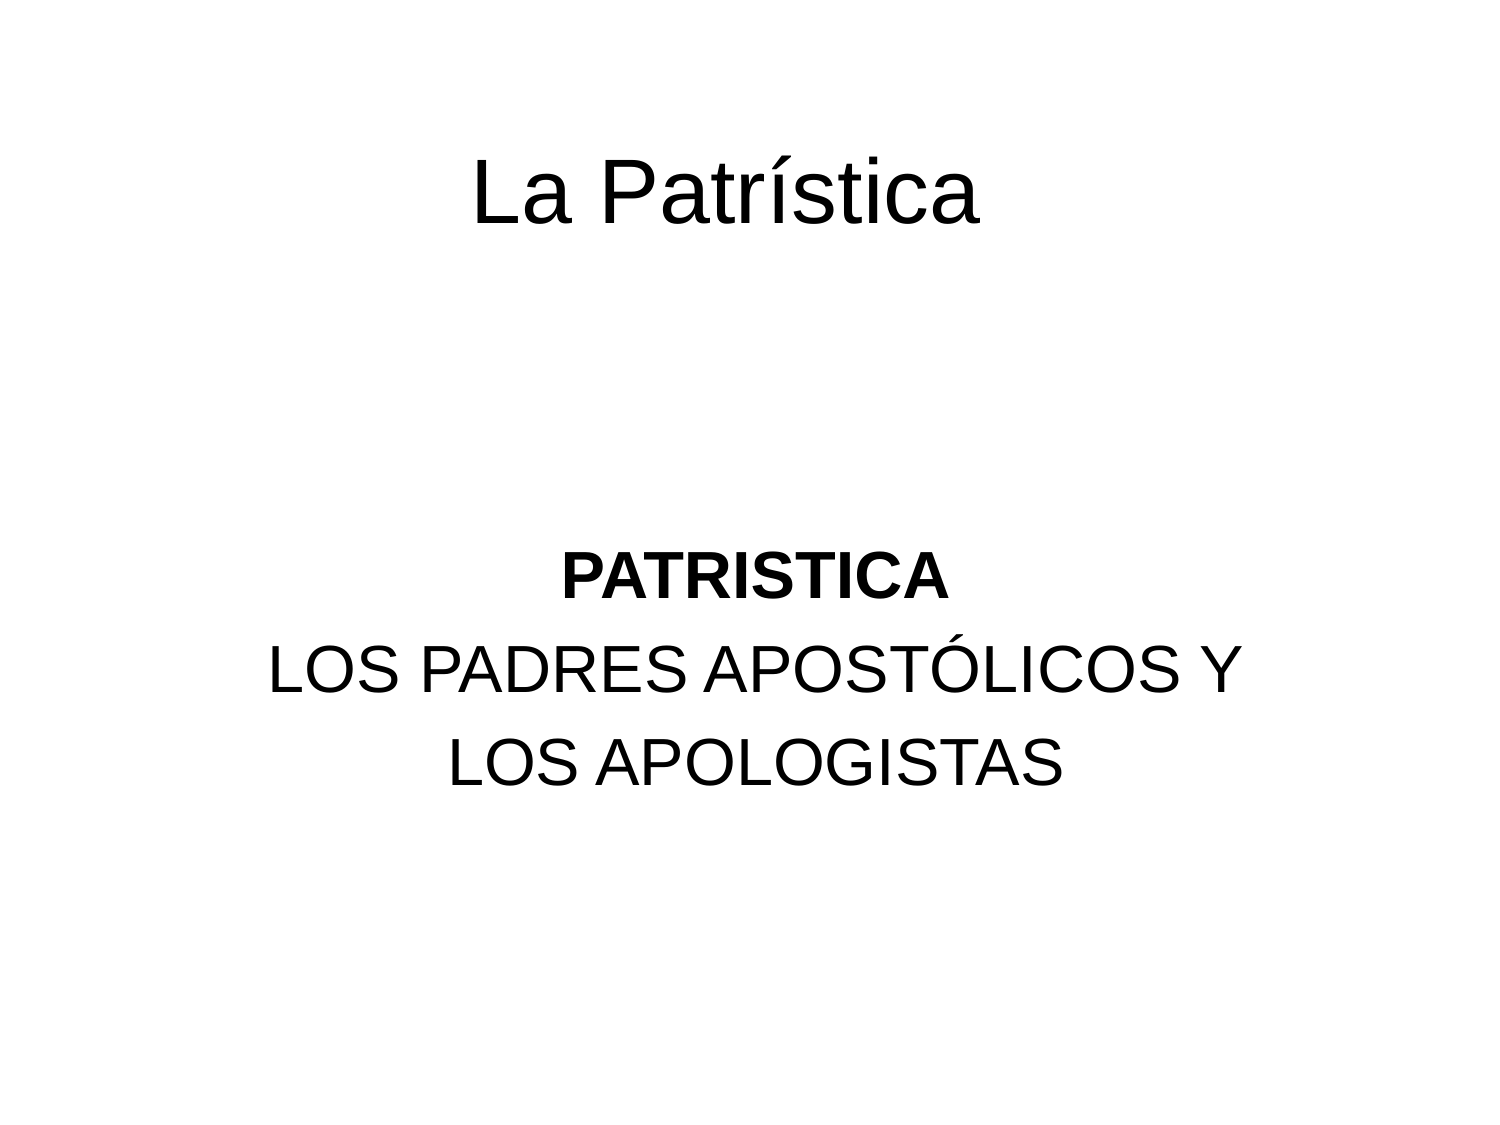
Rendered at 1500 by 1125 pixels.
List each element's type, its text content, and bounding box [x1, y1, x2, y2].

subtitle PATRISTICA LOS PADRES APOSTÓLICOS Y LOS APOLOGISTAS [76, 337, 1436, 1048]
title La Patrística [88, 66, 1364, 308]
